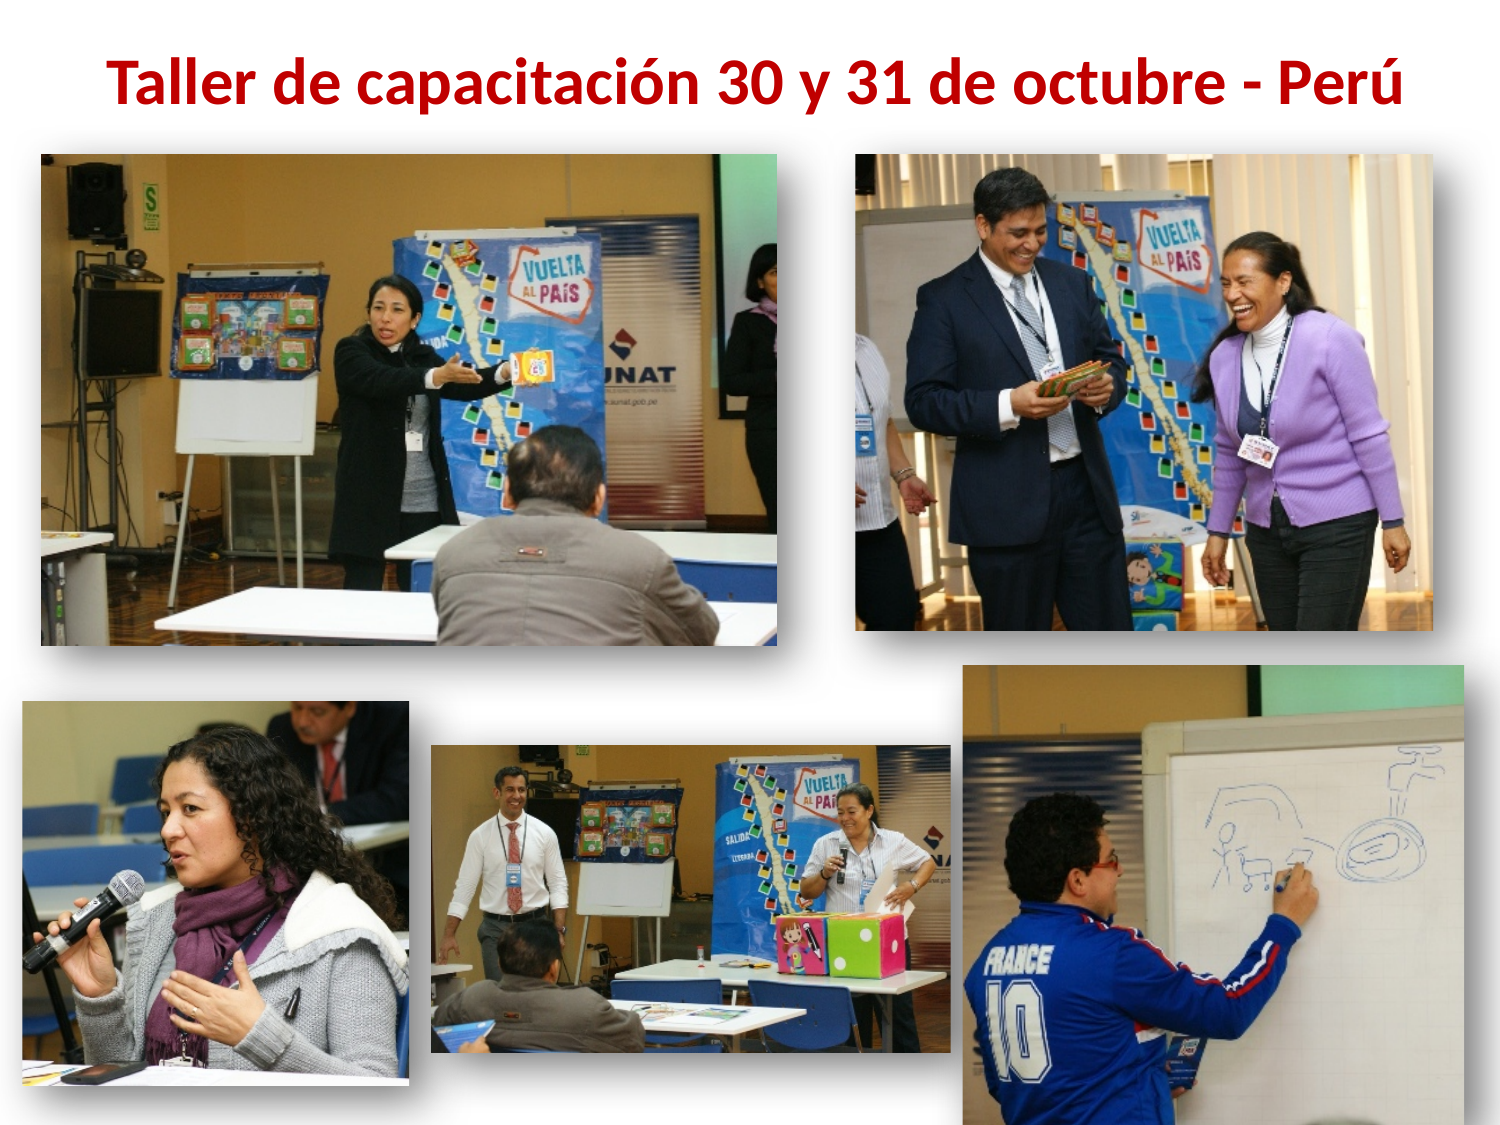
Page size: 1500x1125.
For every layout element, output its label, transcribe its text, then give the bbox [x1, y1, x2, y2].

picture [962, 665, 1465, 1125]
picture [430, 744, 951, 1053]
picture [854, 154, 1434, 632]
text_box Taller de capacitación 30 y 31 de octubre - Perú [91, 30, 1422, 126]
picture [41, 154, 777, 646]
picture [1150, 623, 1170, 632]
picture [22, 701, 410, 1086]
